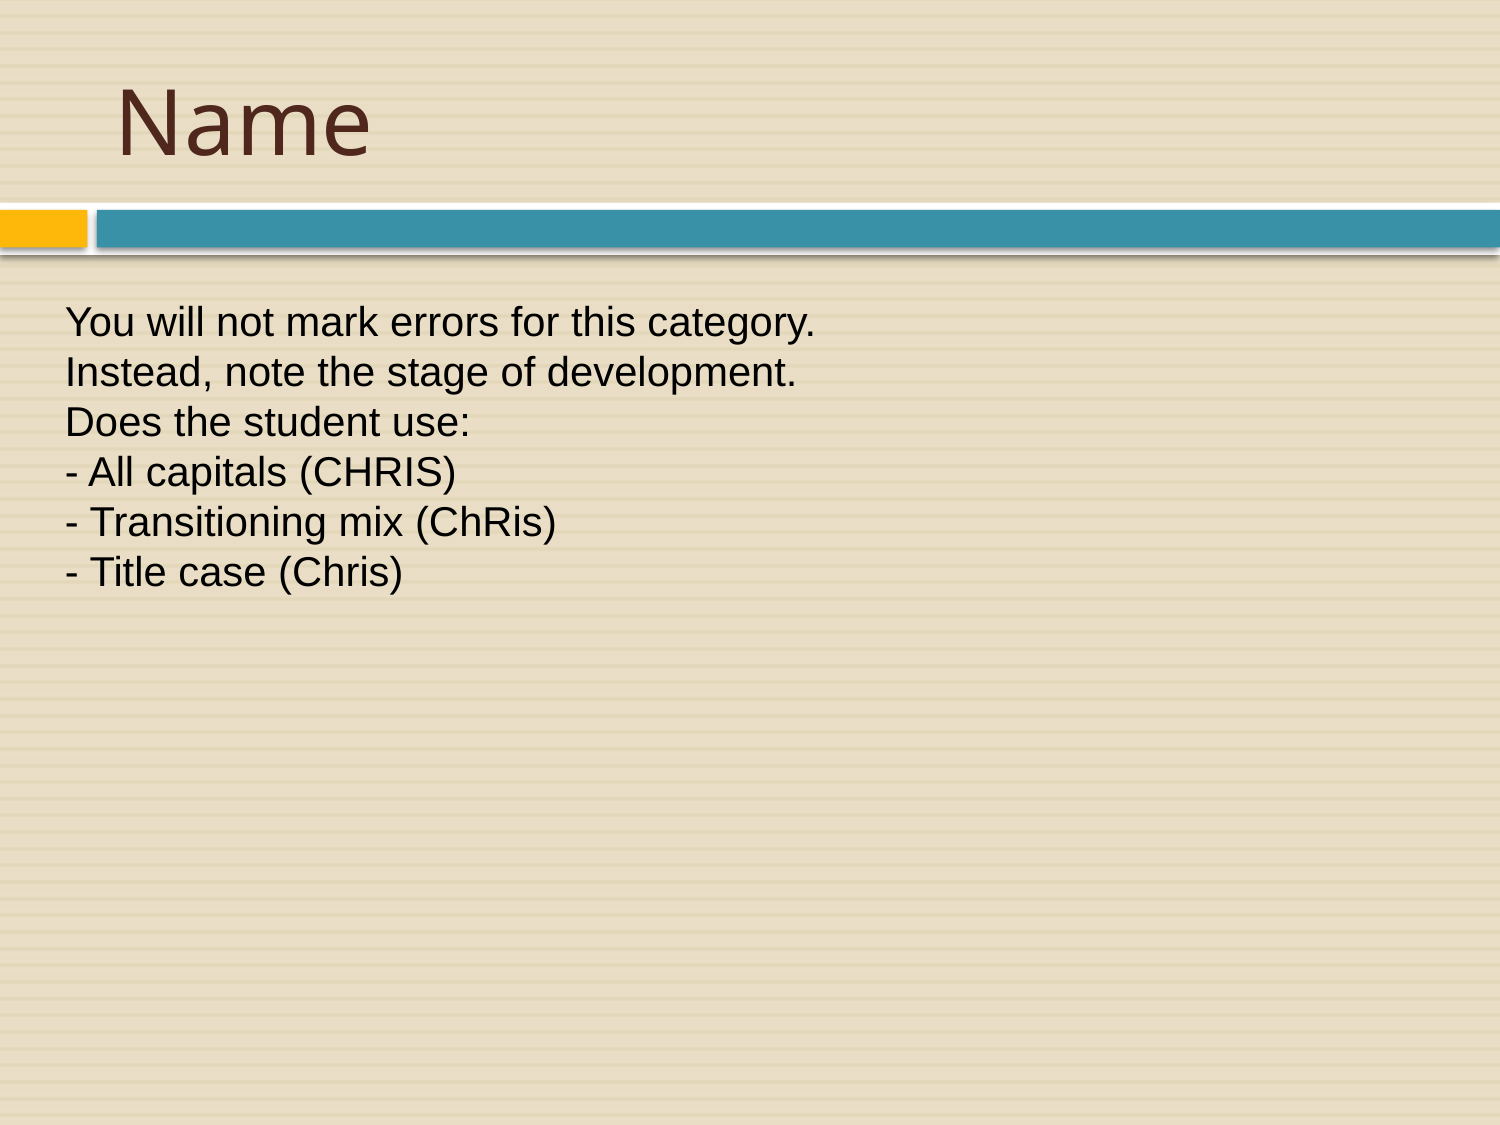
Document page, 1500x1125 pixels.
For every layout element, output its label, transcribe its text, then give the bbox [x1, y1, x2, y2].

text_box You will not mark errors for this category. Instead, note the stage of development. Does the student use: - All capitals (CHRIS) - Transitioning mix (ChRis) - Title case (Chris) [49, 287, 888, 603]
title Name [99, 37, 1438, 201]
